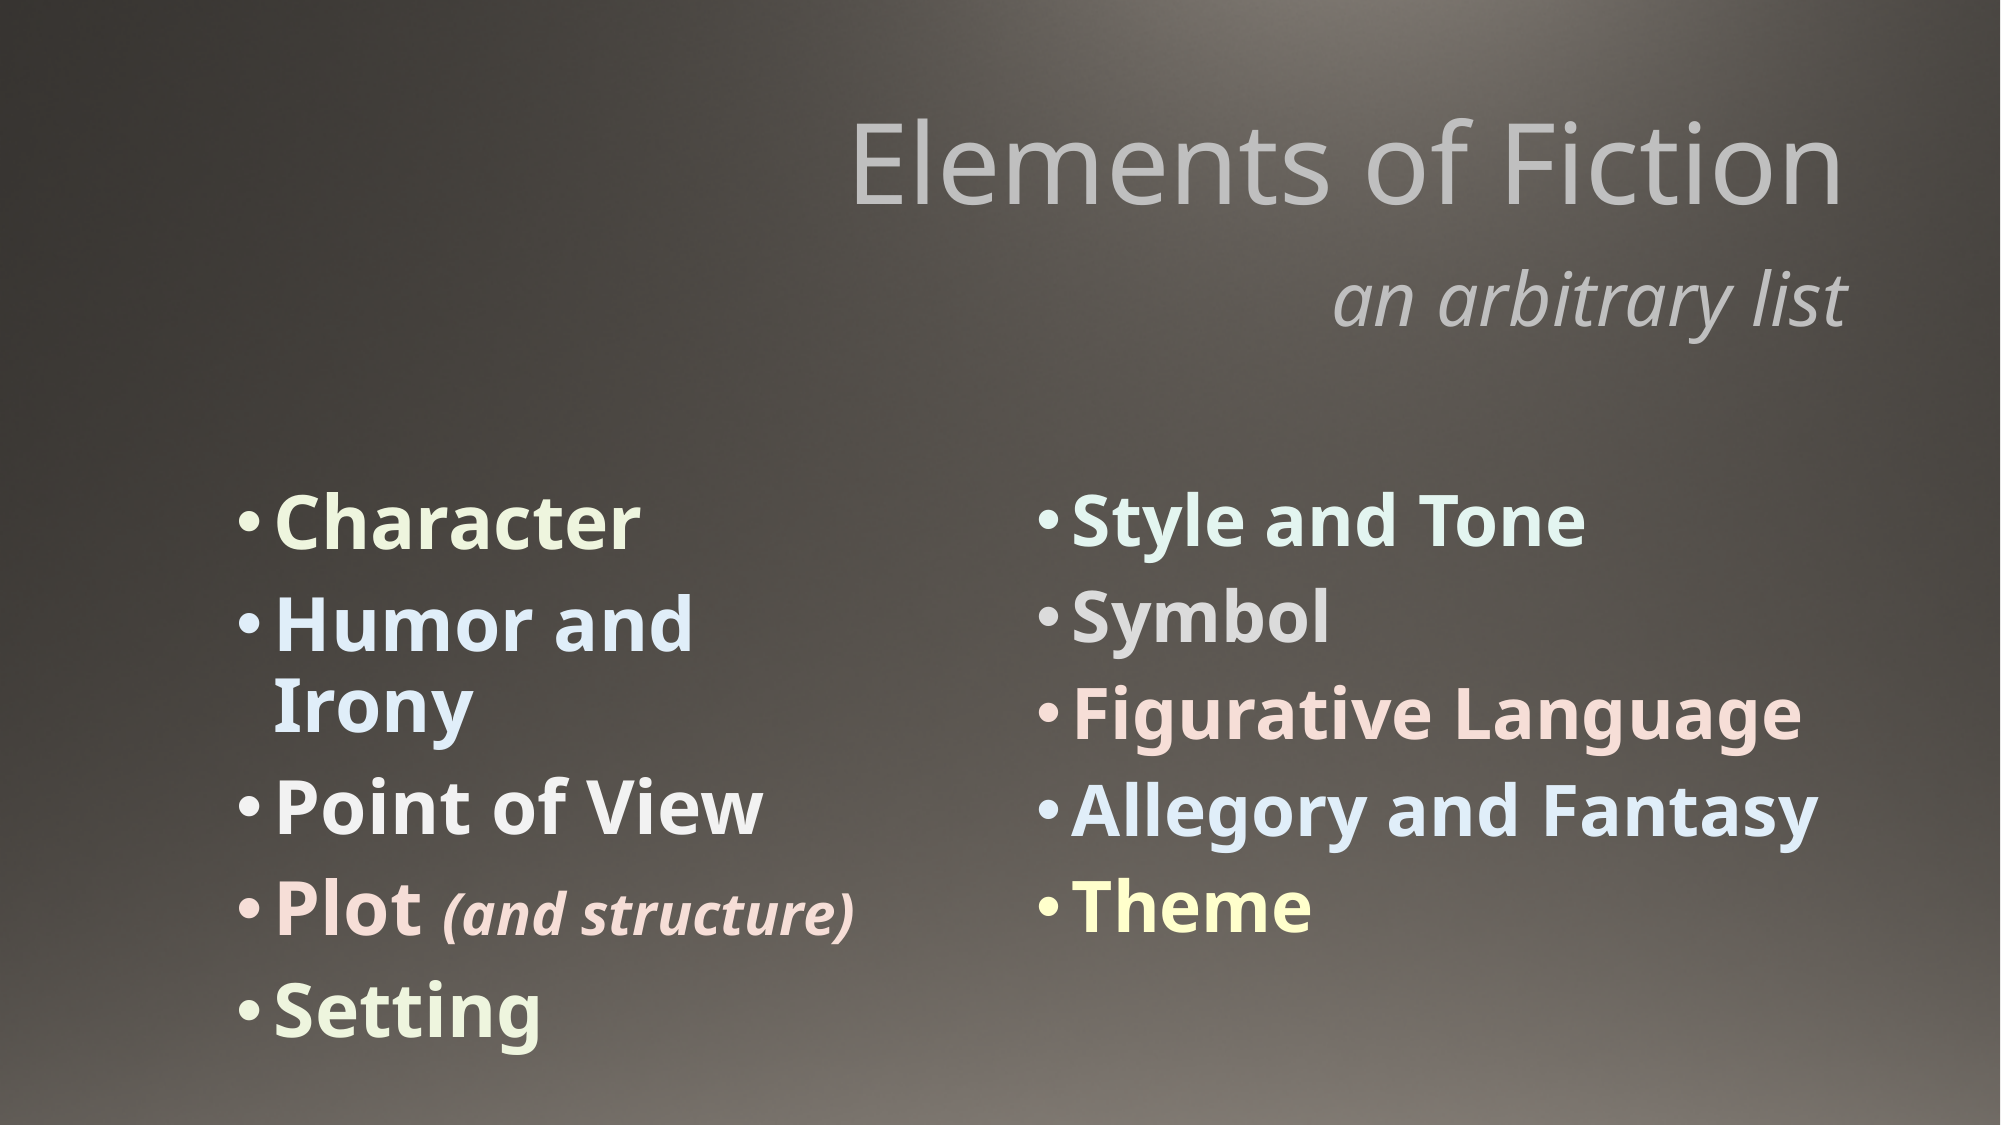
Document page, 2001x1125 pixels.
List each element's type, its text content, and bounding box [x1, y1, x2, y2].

list Style and Tone Symbol Figurative Language Allegory and Fantasy Theme [1021, 477, 1859, 1087]
title Elements of Fiction [137, 59, 1863, 213]
text_box an arbitrary list [137, 213, 1863, 392]
picture [0, 0, 2001, 1125]
list Character Humor and Irony Point of View Plot (and structure) Setting [221, 477, 884, 1087]
